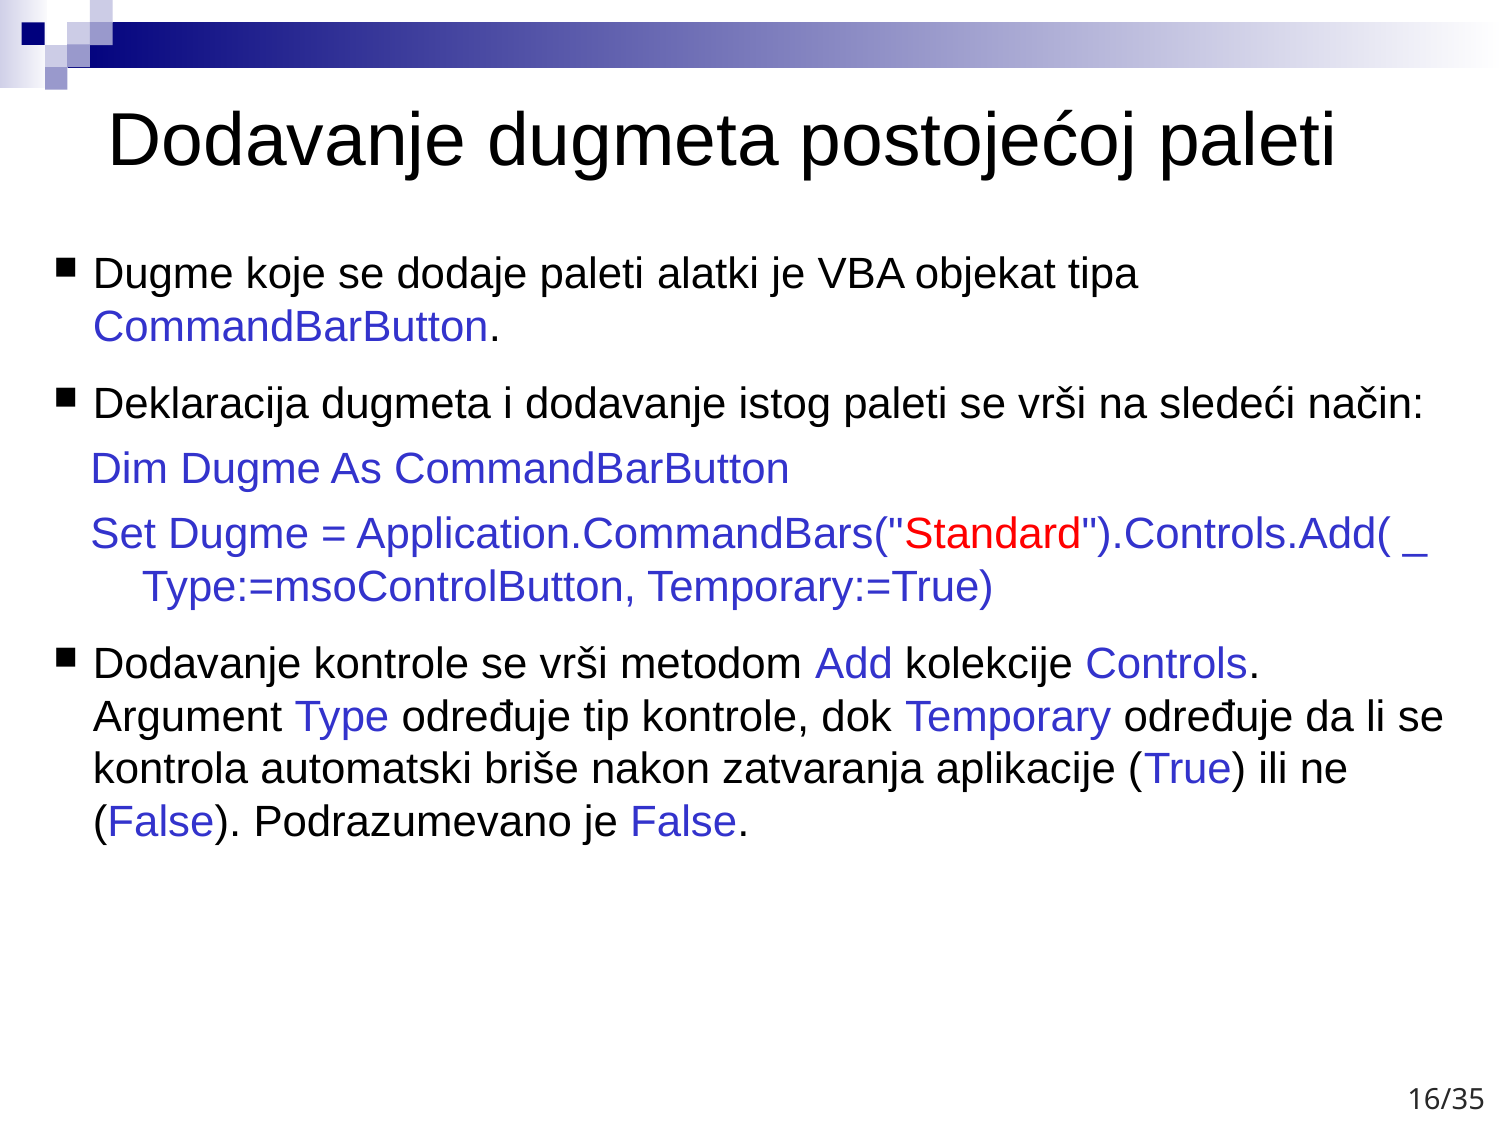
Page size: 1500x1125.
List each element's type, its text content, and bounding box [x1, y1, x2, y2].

title Dodavanje dugmeta postojećoj paleti [92, 75, 1360, 197]
text_box 16/35 [1374, 1072, 1500, 1123]
list Dugme koje se dodaje paleti alatki je VBA objekat tipa CommandBarButton. Deklaracija dugmeta i dodavanje istog paleti se vrši na sledeći način: Dim Dugme As CommandBarButton Set Dugme = Application.CommandBars("Standard").Controls.Add( _ Type:=msoControlButton, Temporary:=True) Dodavanje kontrole se vrši metodom Add kolekcije Controls. Argument Type određuje tip kontrole, dok Temporary određuje da li se kontrola automatski briše nakon zatvaranja aplikacije (True) ili ne (False). Podrazumevano je False. [44, 237, 1465, 891]
